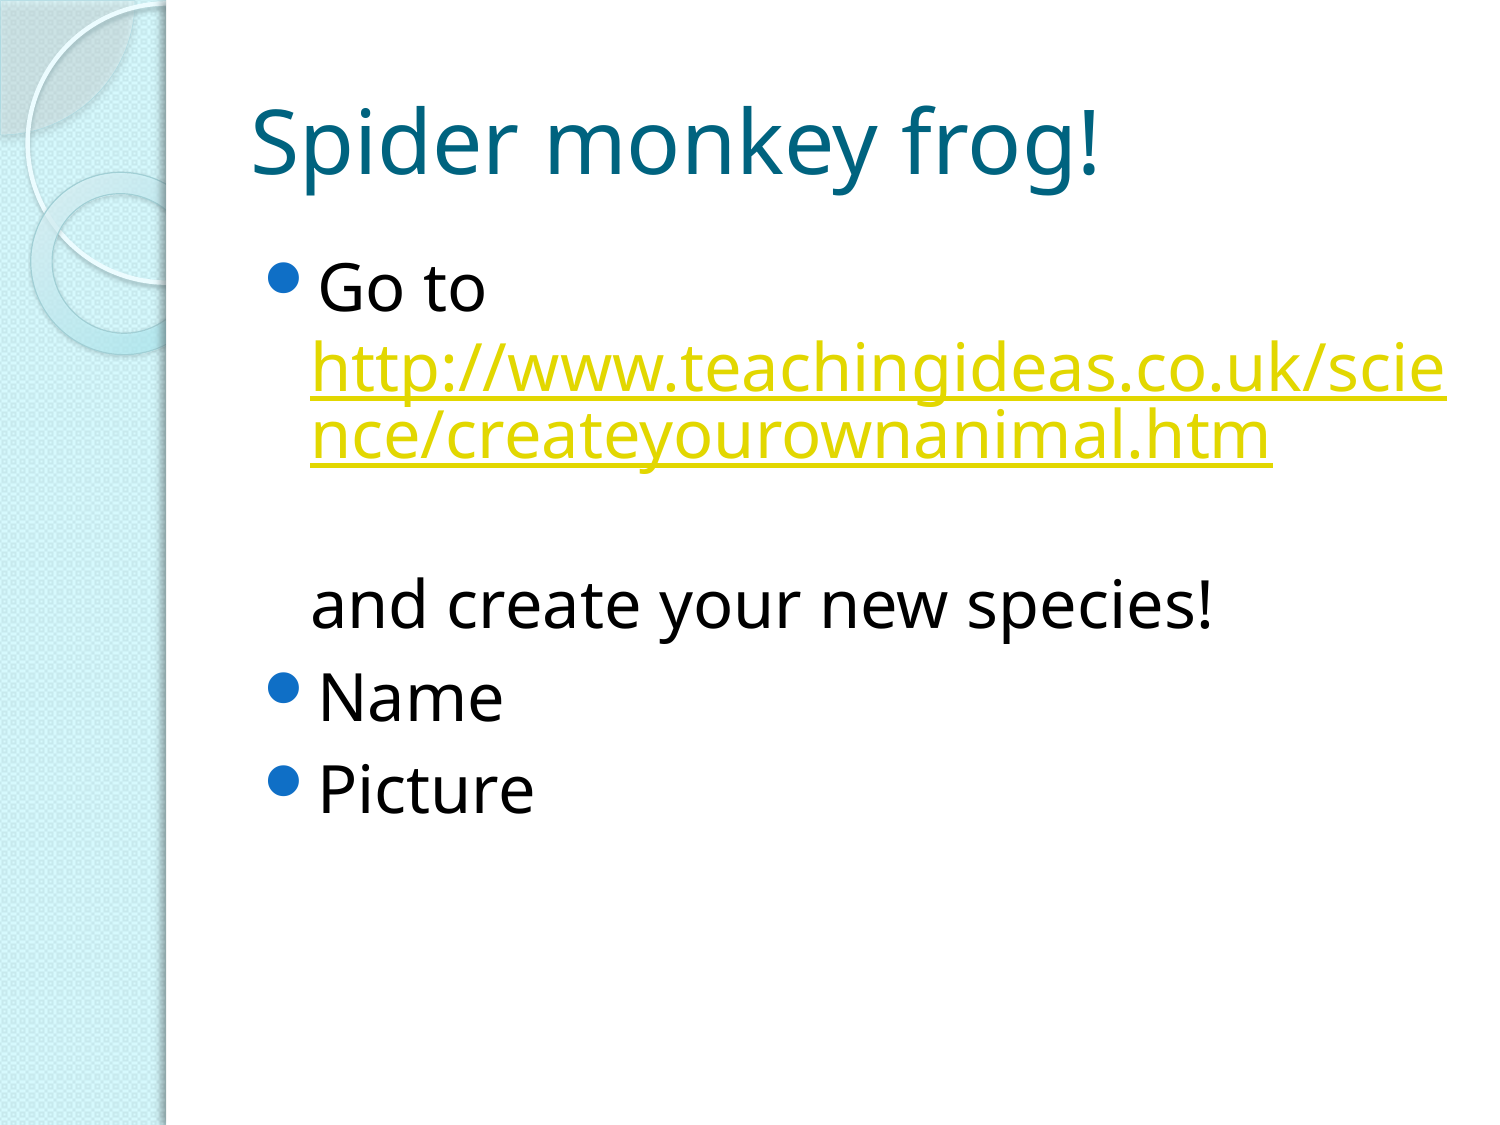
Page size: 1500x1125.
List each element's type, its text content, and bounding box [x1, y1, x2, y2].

title Spider monkey frog! [235, 45, 1466, 233]
list Go to http://www.teachingideas.co.uk/science/createyourownanimal.htm and create your new species! Name Picture [235, 237, 1466, 1025]
